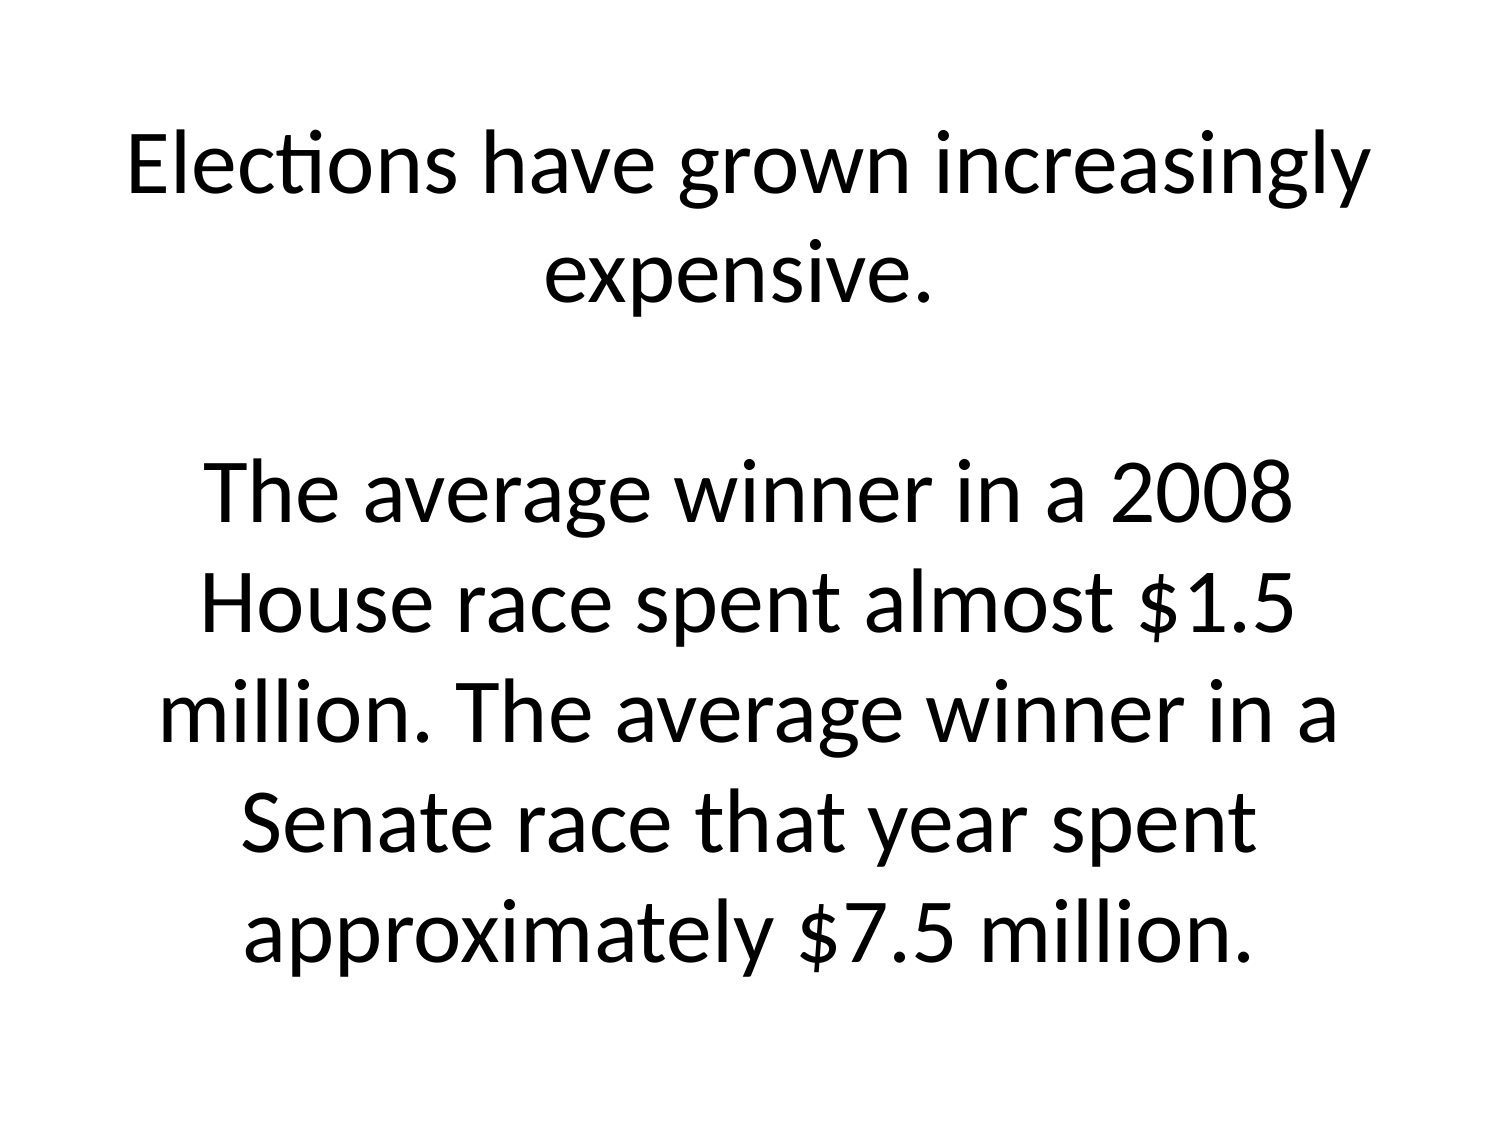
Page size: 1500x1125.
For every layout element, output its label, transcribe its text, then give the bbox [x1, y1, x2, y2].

title Elections have grown increasingly expensive. The average winner in a 2008 House race spent almost $1.5 million. The average winner in a Senate race that year spent approximately $7.5 million. [74, 44, 1426, 1038]
